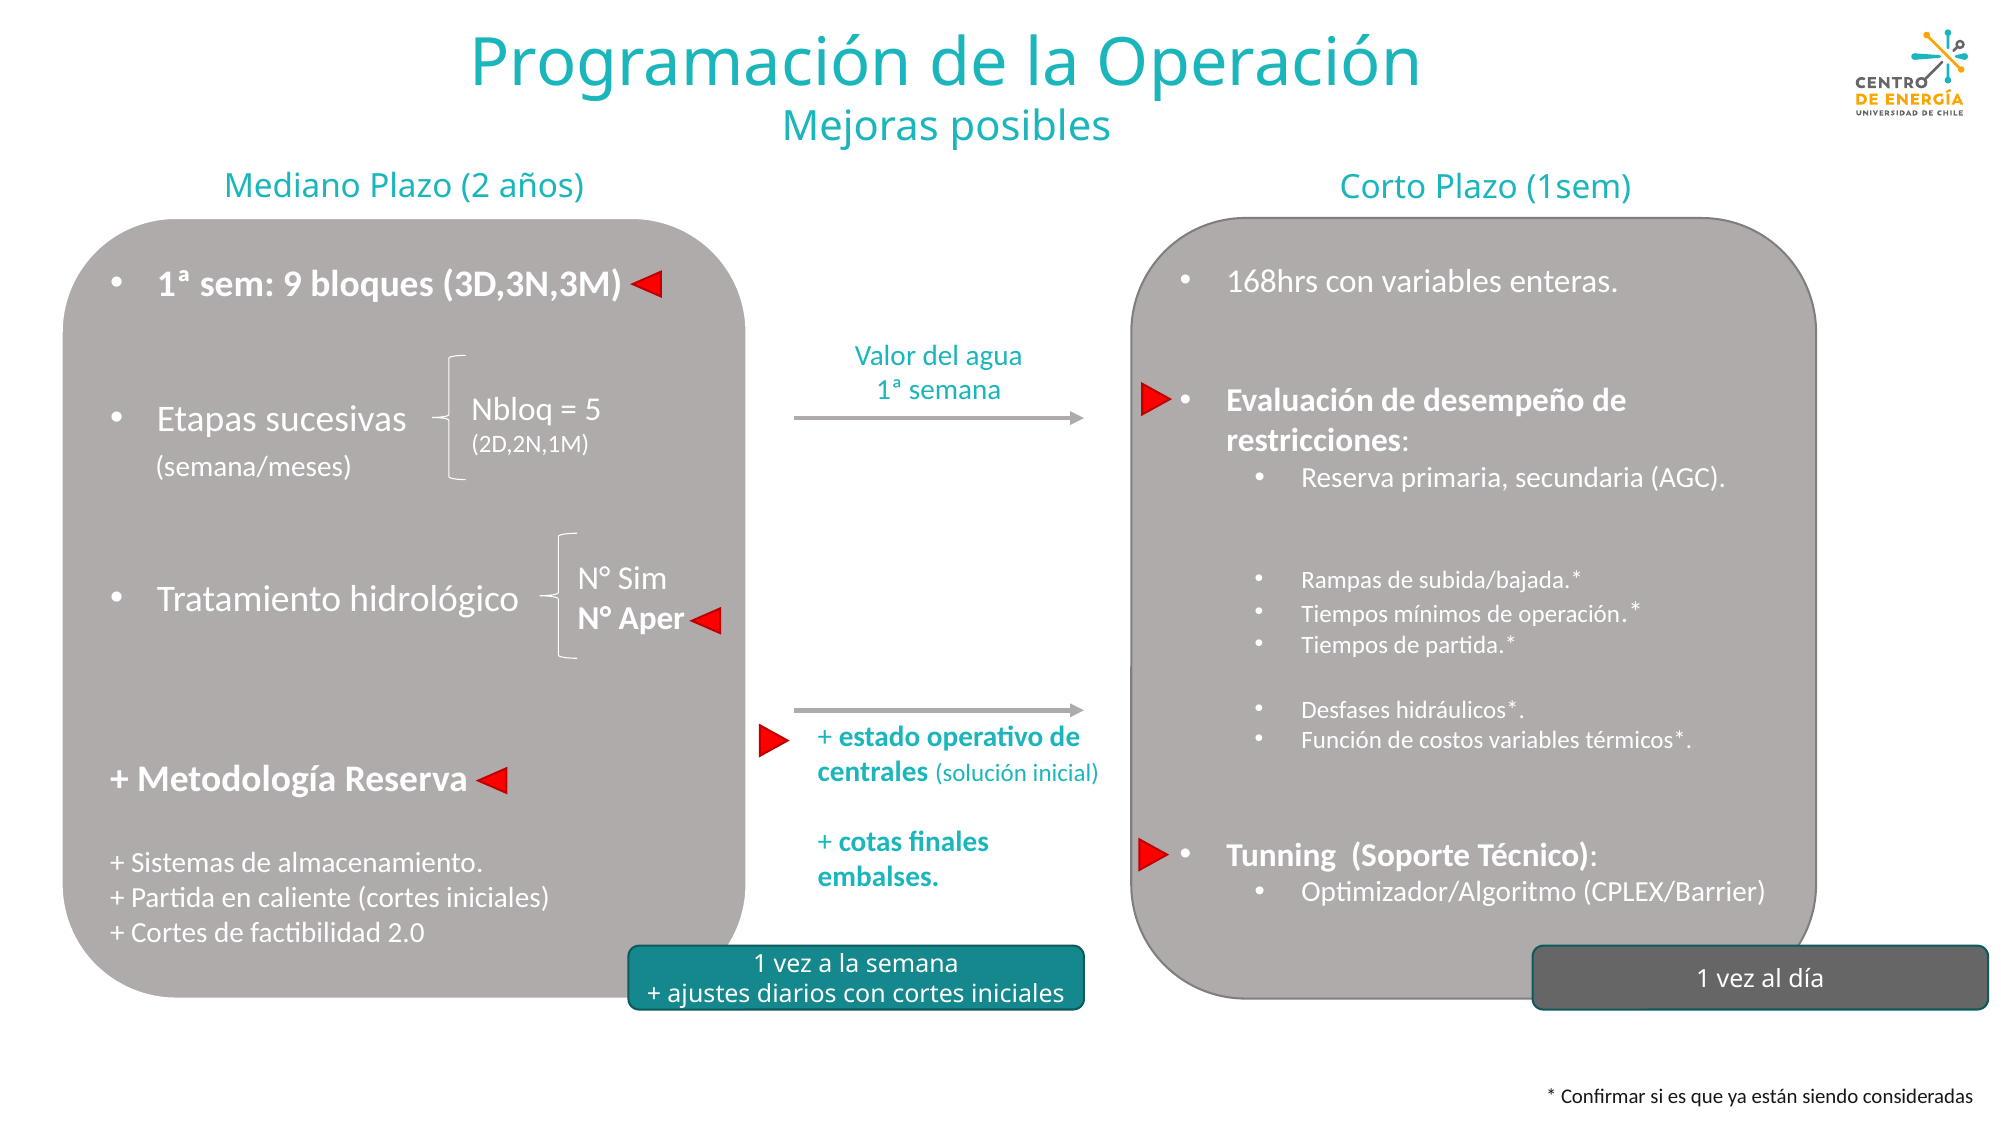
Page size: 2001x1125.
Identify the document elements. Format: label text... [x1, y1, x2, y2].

text_box [1141, 382, 1173, 417]
text_box N° Sim N° Aper [562, 548, 701, 644]
text_box Mediano Plazo (2 años) [208, 156, 600, 212]
text_box 1ª sem: 9 bloques (3D,3N,3M) Etapas sucesivas (semana/meses) Tratamiento hidrológico + Metodología Reserva + Sistemas de almacenamiento. + Partida en caliente (cortes iniciales) + Cortes de factibilidad 2.0 [60, 216, 748, 1000]
text_box 168hrs con variables enteras. Evaluación de desempeño de restricciones: Reserva primaria, secundaria (AGC). Rampas de subida/bajada.* Tiempos mínimos de operación.* Tiempos de partida.* Desfases hidráulicos*. Función de costos variables térmicos*. Tunning (Soporte Técnico): Optimizador/Algoritmo (CPLEX/Barrier) [1130, 216, 1818, 1000]
text_box Valor del agua 1ª semana [824, 328, 1054, 414]
text_box [475, 766, 508, 795]
text_box [1138, 837, 1170, 872]
text_box Nbloq = 5 (2D,2N,1M) [456, 379, 617, 465]
text_box [689, 606, 722, 635]
text_box [758, 723, 790, 758]
text_box [539, 532, 578, 659]
text_box Programación de la Operación Mejoras posibles [61, 11, 1832, 157]
text_box + estado operativo de centrales (solución inicial) + cotas finales embalses. [802, 710, 1119, 900]
text_box [432, 354, 466, 481]
text_box 1 vez a la semana + ajustes diarios con cortes iniciales [627, 944, 1085, 1011]
text_box [630, 270, 662, 298]
text_box 1 vez al día [1531, 944, 1990, 1011]
text_box * Confirmar si es que ya están siendo consideradas [1465, 1074, 1989, 1115]
text_box Corto Plazo (1sem) [1324, 157, 1647, 213]
